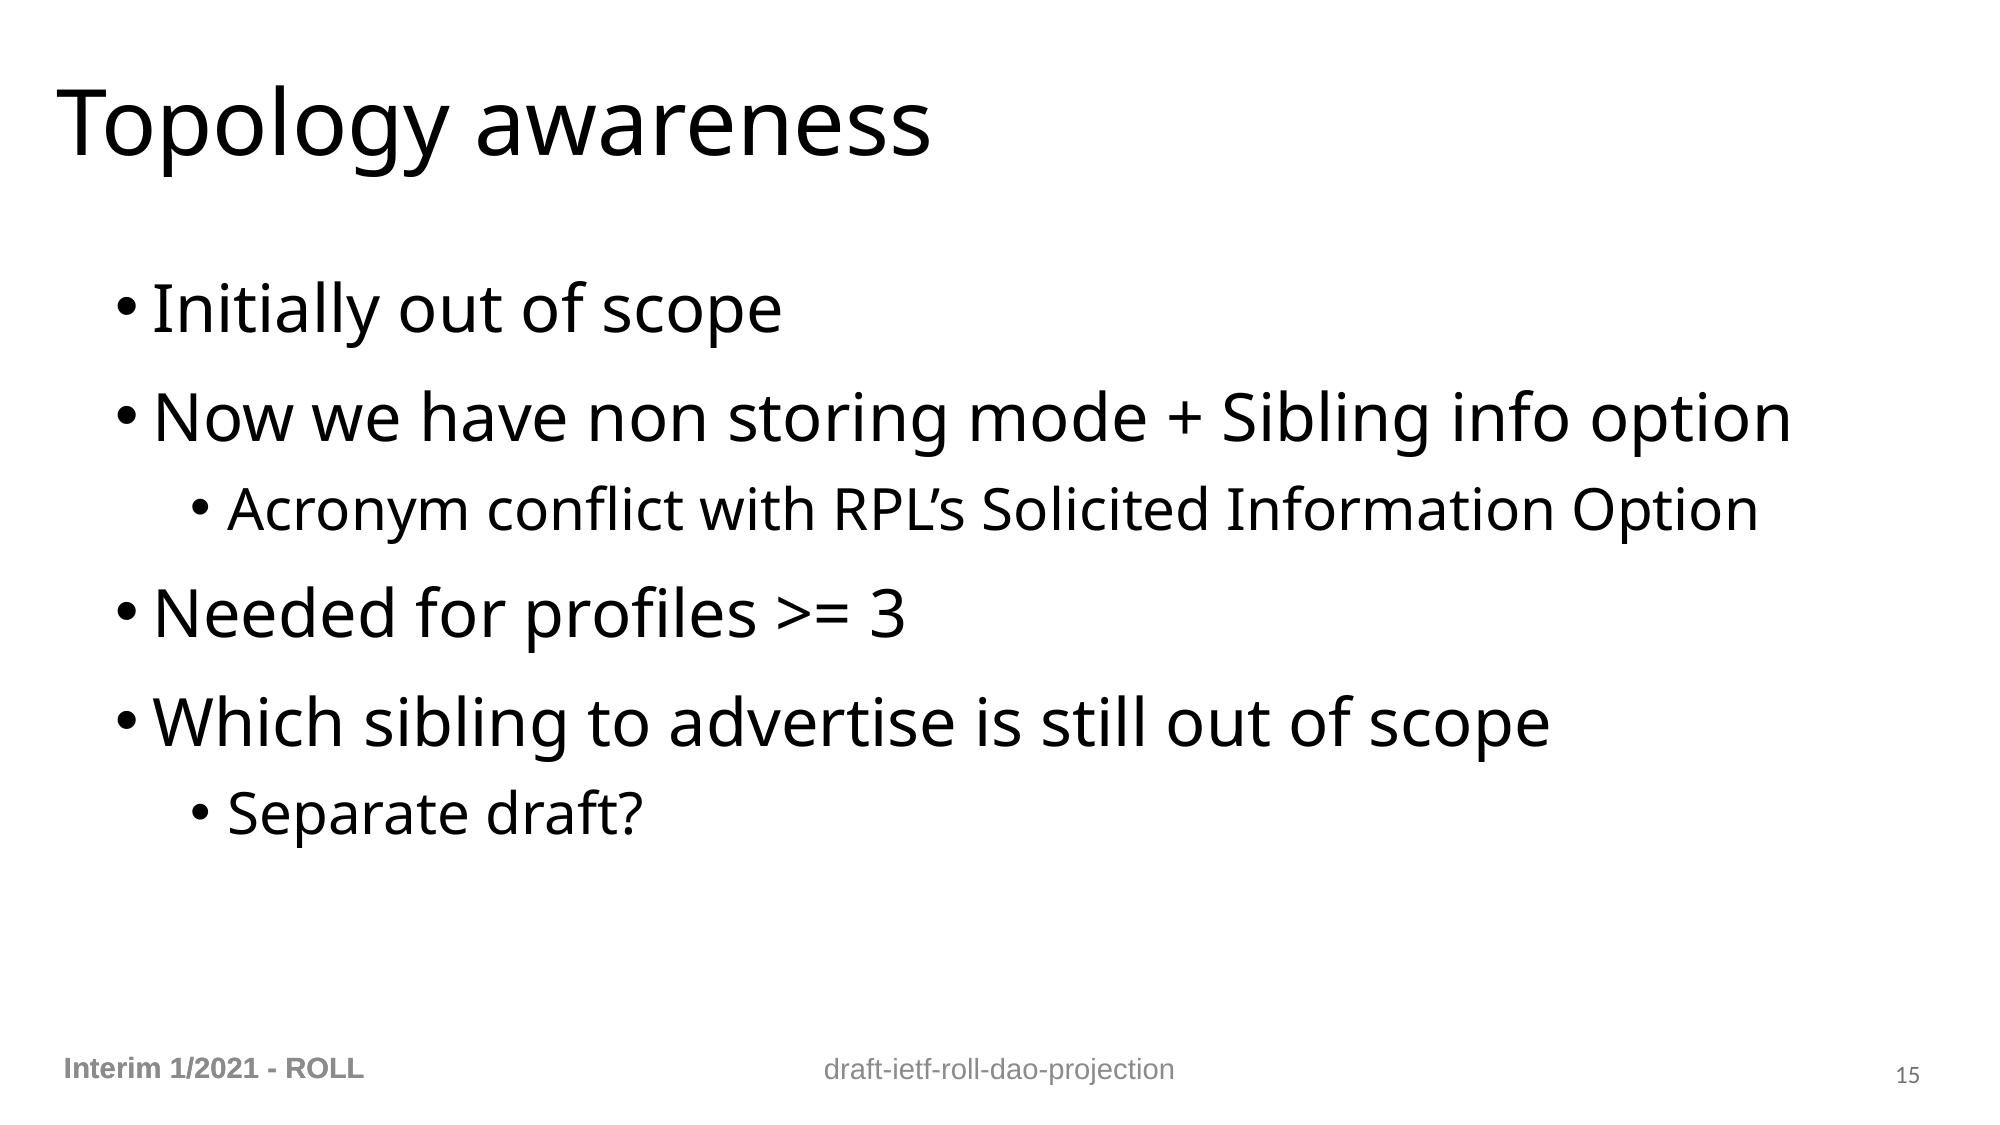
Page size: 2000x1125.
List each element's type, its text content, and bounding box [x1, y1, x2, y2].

list Initially out of scope Now we have non storing mode + Sibling info option Acronym conflict with RPL’s Solicited Information Option Needed for profiles >= 3 Which sibling to advertise is still out of scope Separate draft? [100, 249, 1947, 998]
title Topology awareness [41, 16, 1767, 235]
text_box Interim 1/2021 - ROLL [48, 1036, 724, 1097]
